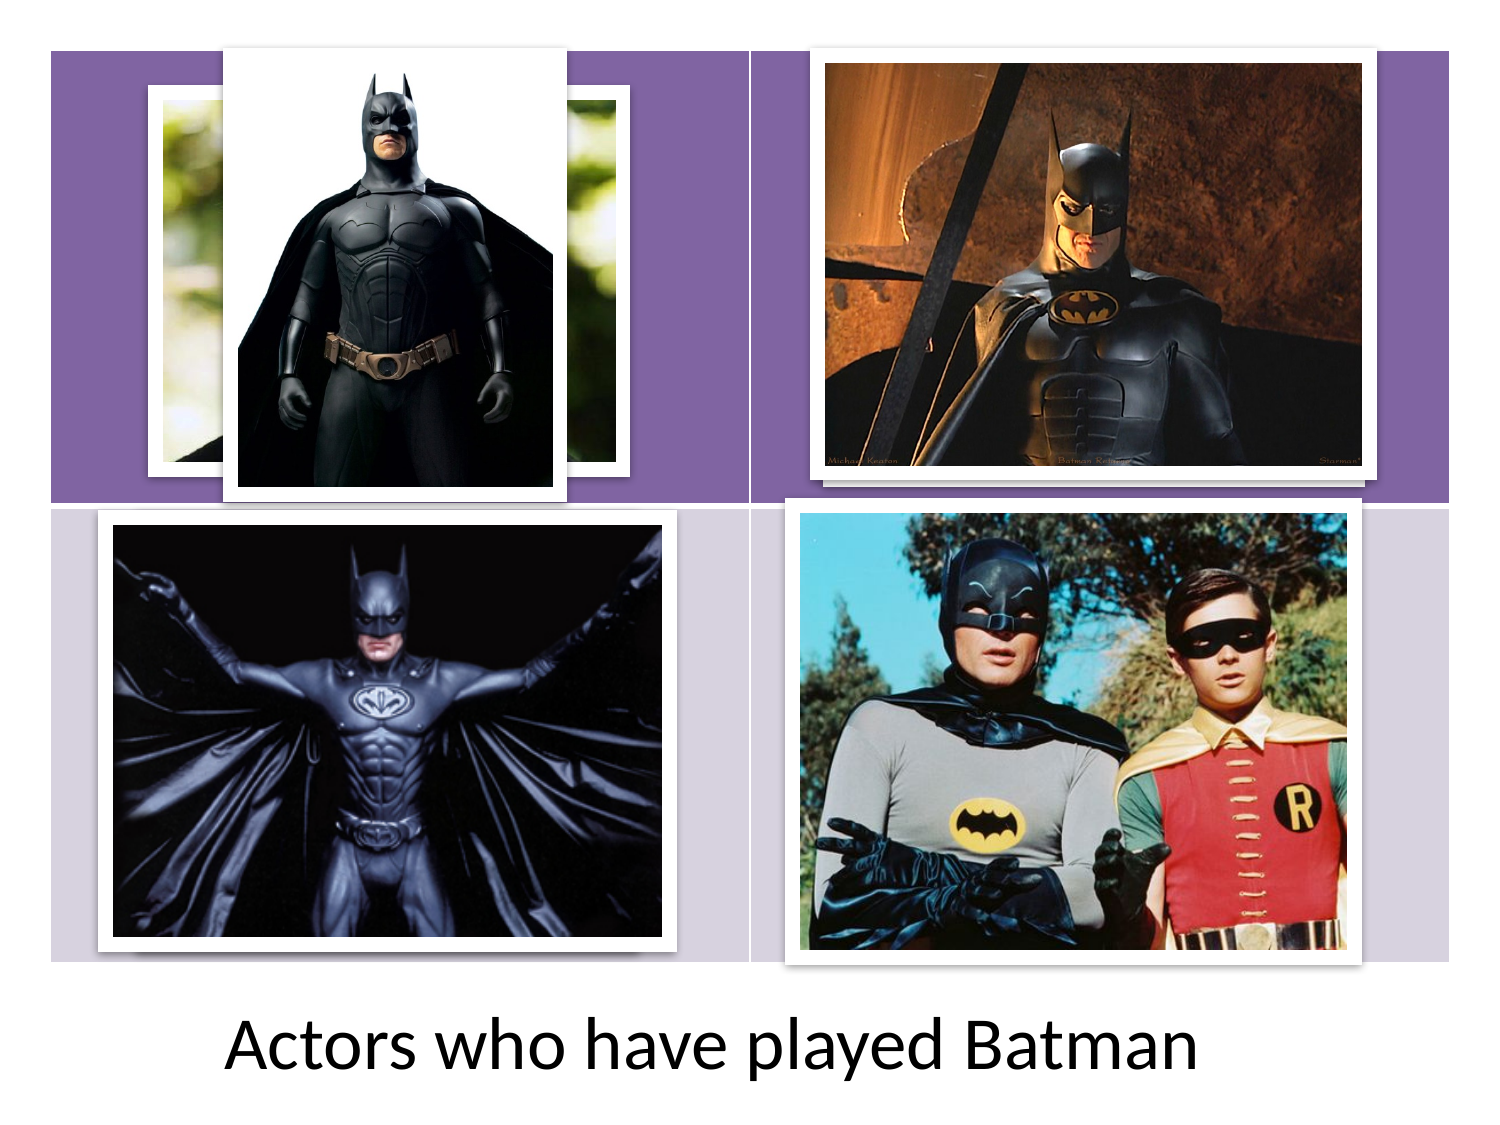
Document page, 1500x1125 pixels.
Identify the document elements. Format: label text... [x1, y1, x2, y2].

picture [824, 62, 1363, 473]
picture [162, 62, 616, 488]
table_header [51, 51, 218, 503]
table_cell [643, 509, 749, 962]
table_header [751, 51, 820, 503]
table_cell [1367, 509, 1449, 962]
text_box Actors who have played Batman [112, 987, 1313, 1093]
picture [799, 512, 1348, 951]
picture [112, 524, 663, 938]
table_cell [51, 509, 131, 962]
table_header [1364, 51, 1449, 503]
table_header [572, 51, 749, 503]
table_cell [751, 509, 780, 962]
